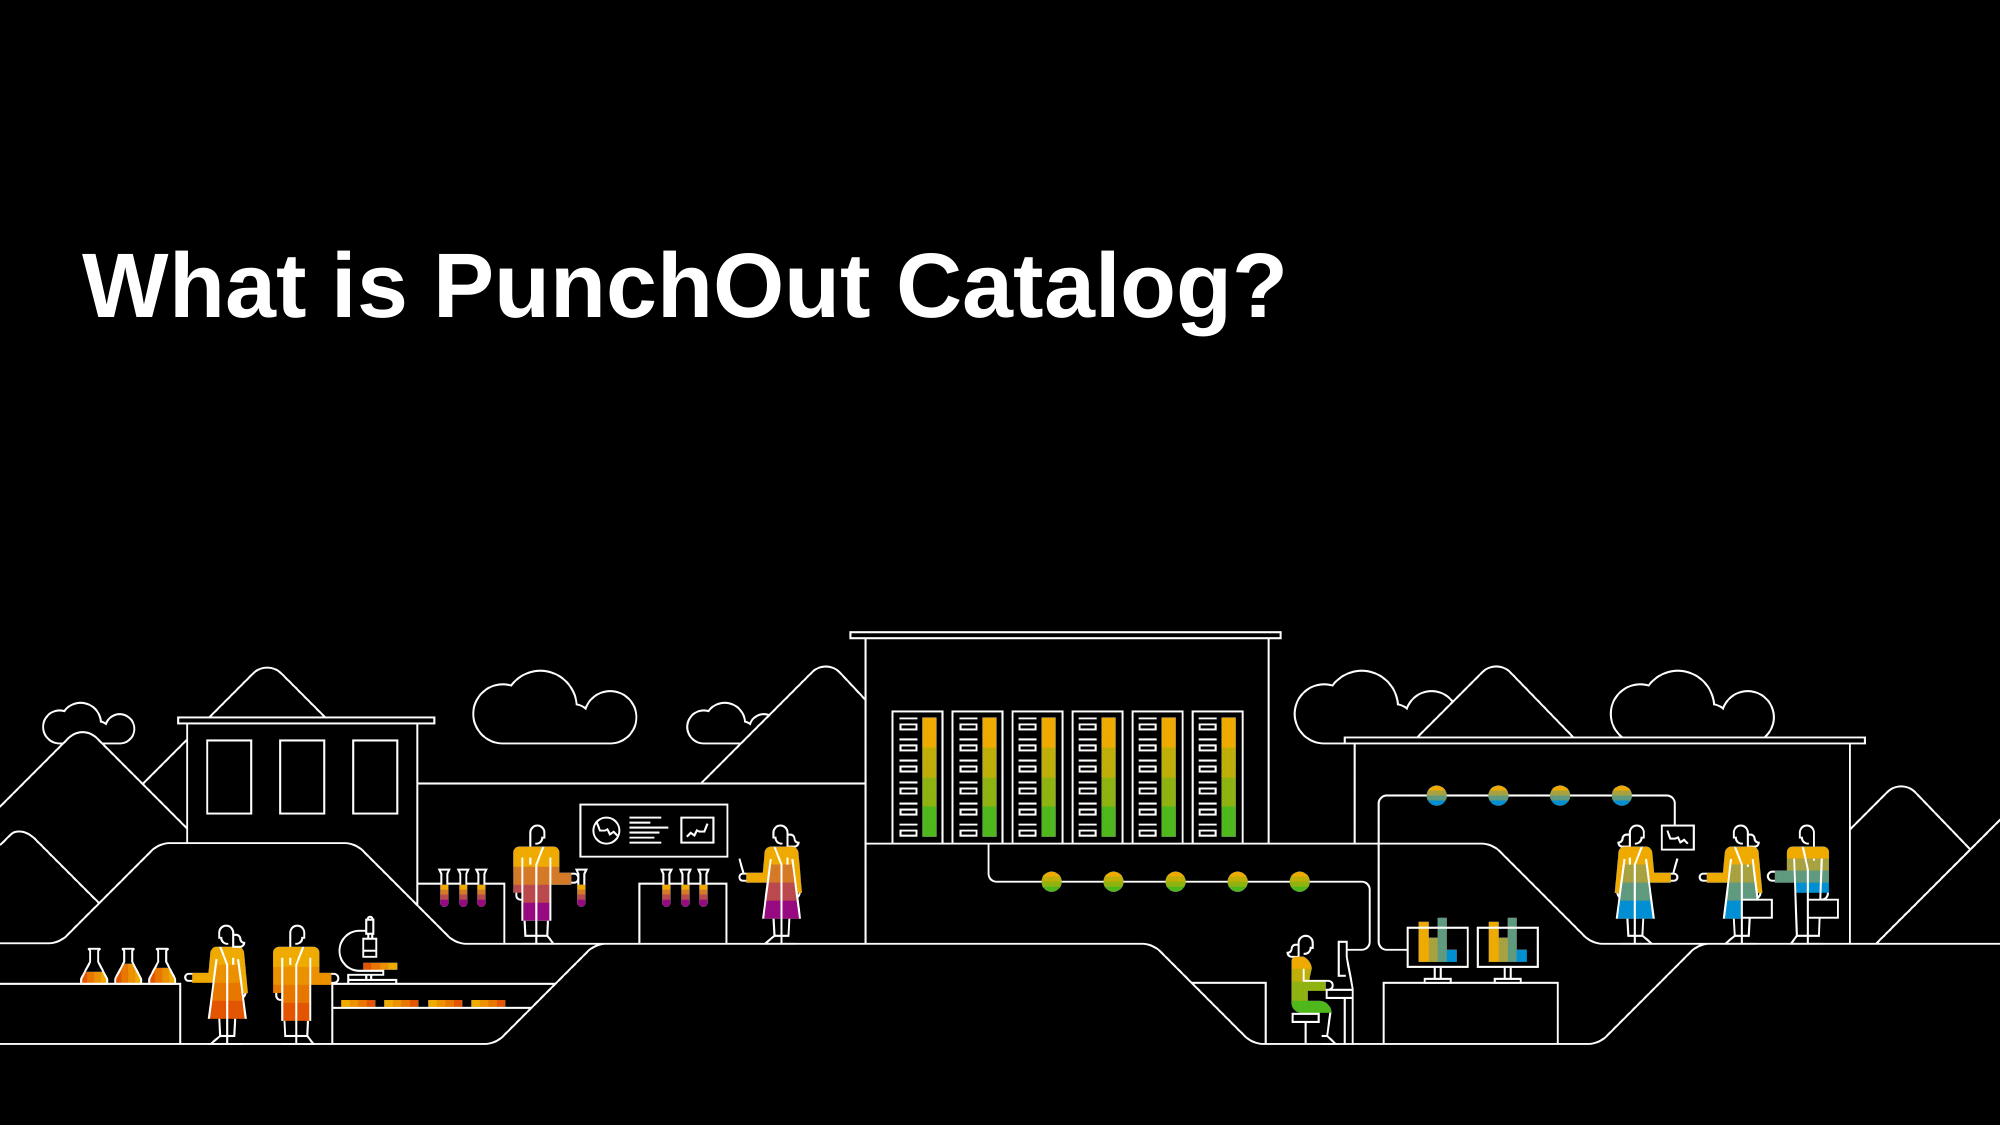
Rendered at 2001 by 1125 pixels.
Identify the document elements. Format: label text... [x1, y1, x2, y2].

title What is PunchOut Catalog? [82, 225, 1918, 337]
picture [0, 561, 2001, 1125]
